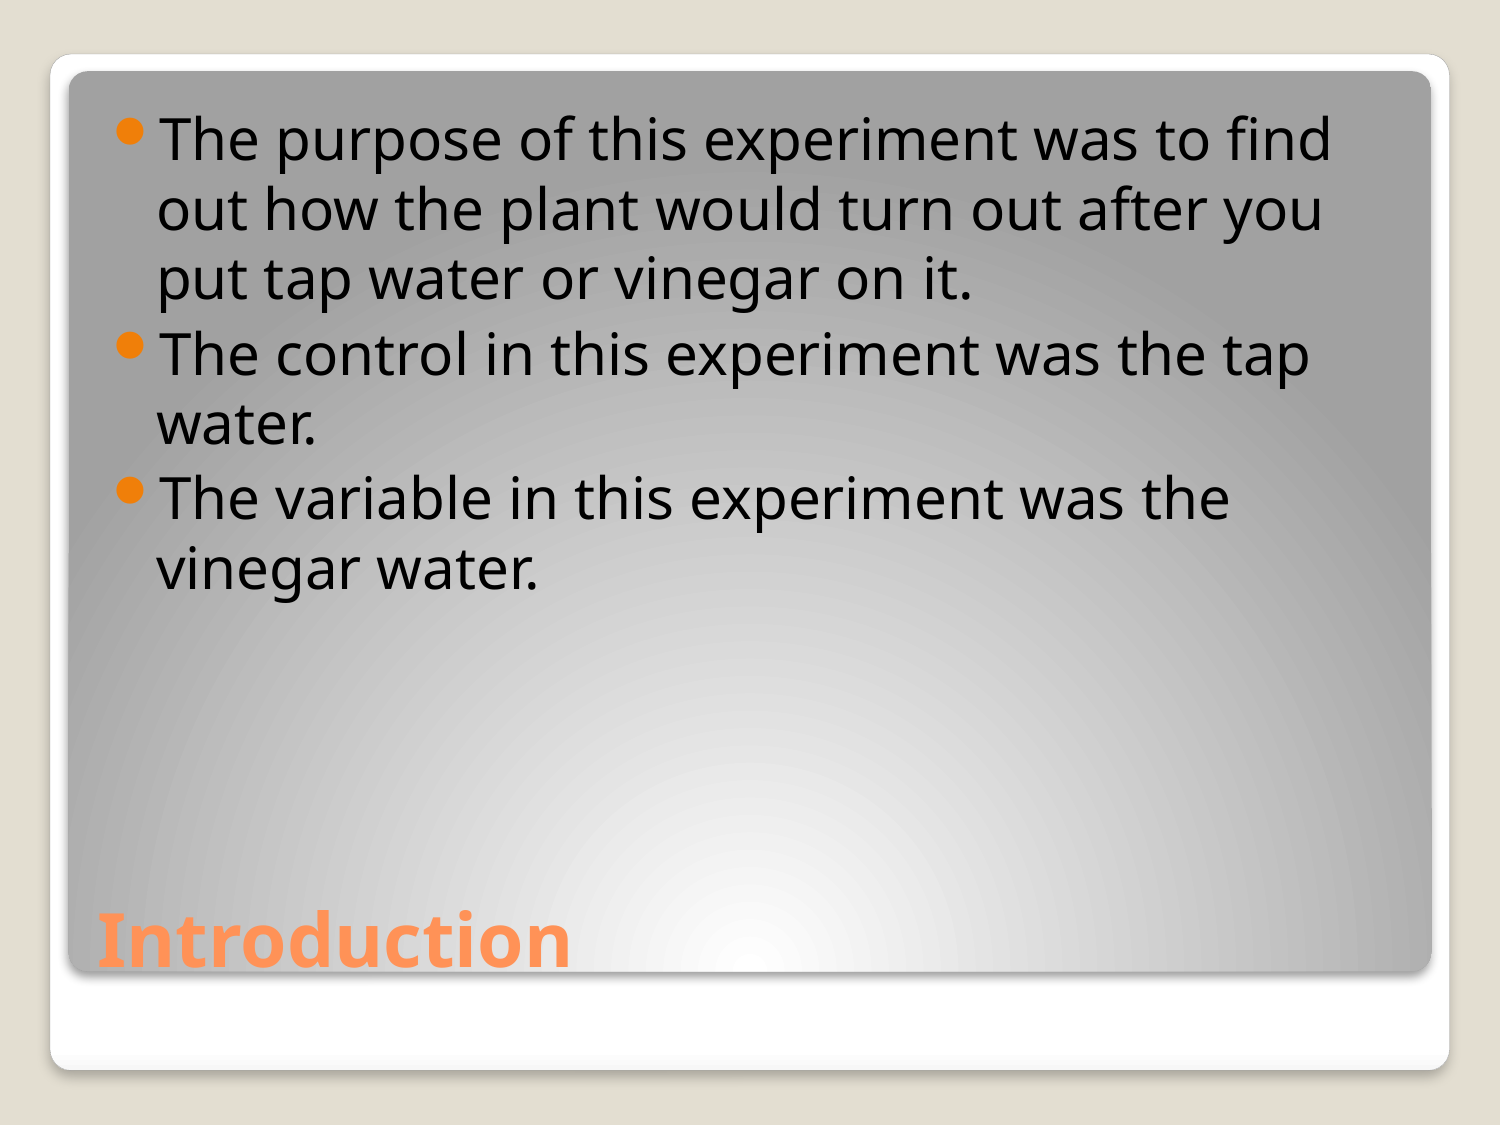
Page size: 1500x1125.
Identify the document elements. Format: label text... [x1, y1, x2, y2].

title Introduction [82, 817, 1425, 990]
list The purpose of this experiment was to find out how the plant would turn out after you put tap water or vinegar on it. The control in this experiment was the tap water. The variable in this experiment was the vinegar water. [82, 86, 1425, 774]
